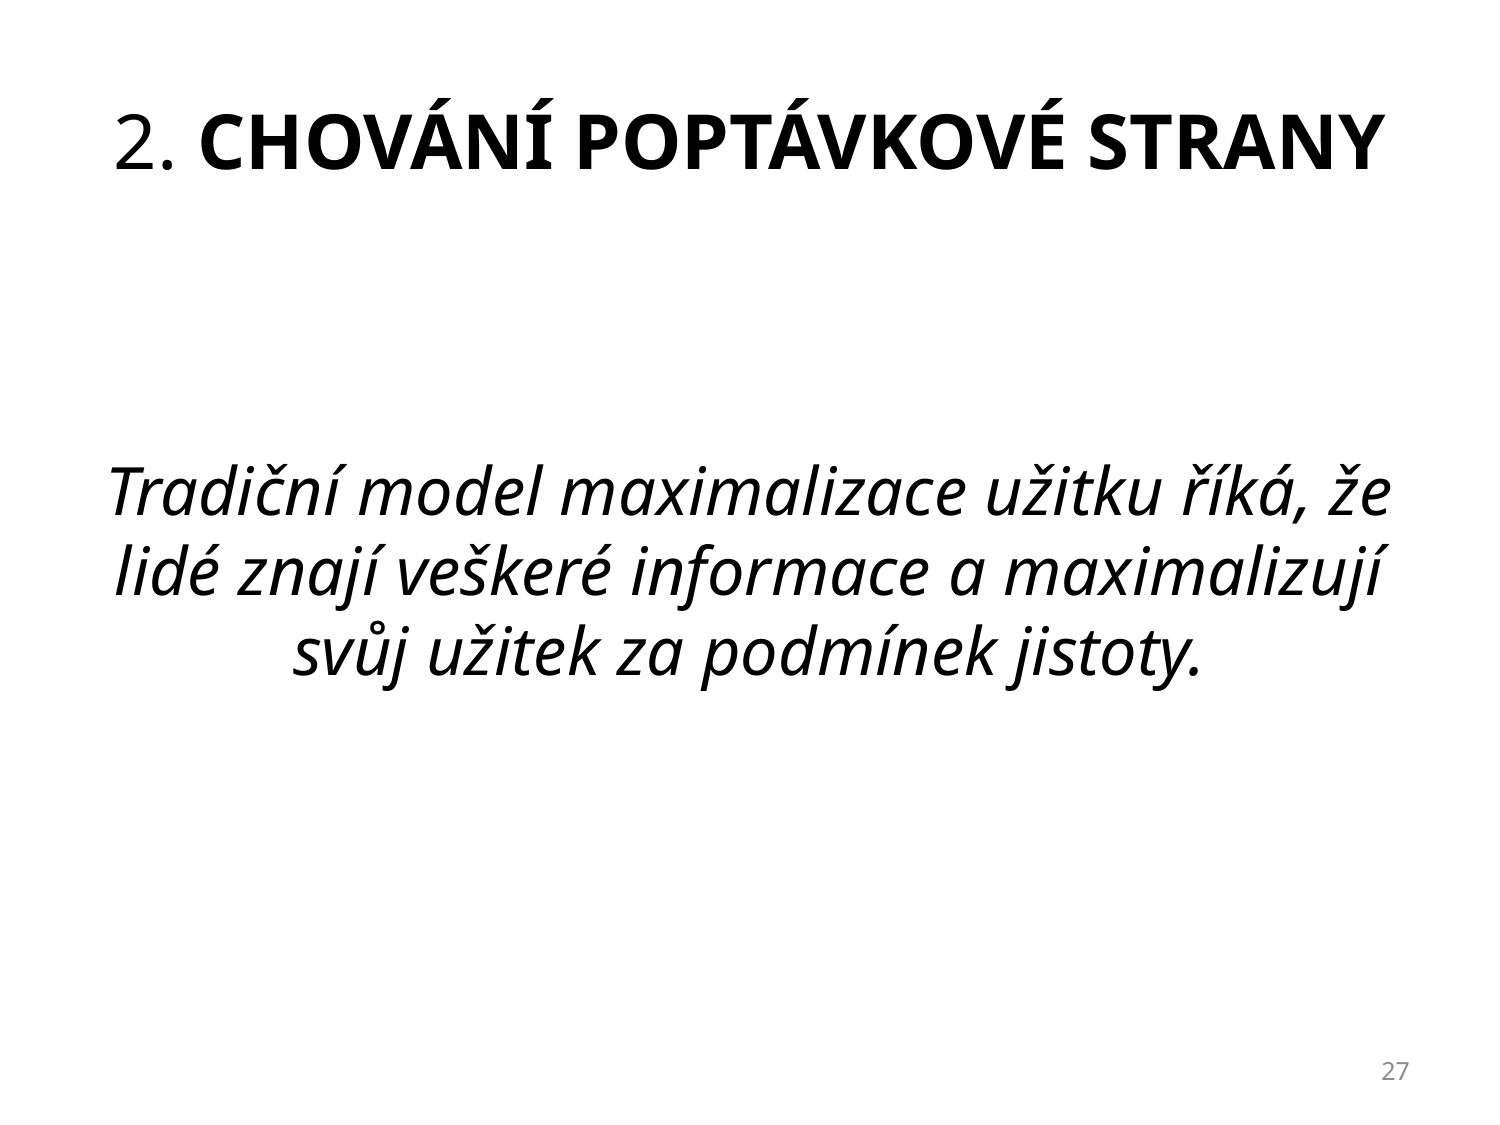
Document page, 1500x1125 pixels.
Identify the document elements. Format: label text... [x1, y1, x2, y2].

title 2. chování poptávkové strany [75, 45, 1425, 232]
slide_number 27 [1074, 1042, 1425, 1103]
list Tradiční model maximalizace užitku říká, že lidé znají veškeré informace a maximalizují svůj užitek za podmínek jistoty. [75, 232, 1425, 1005]
